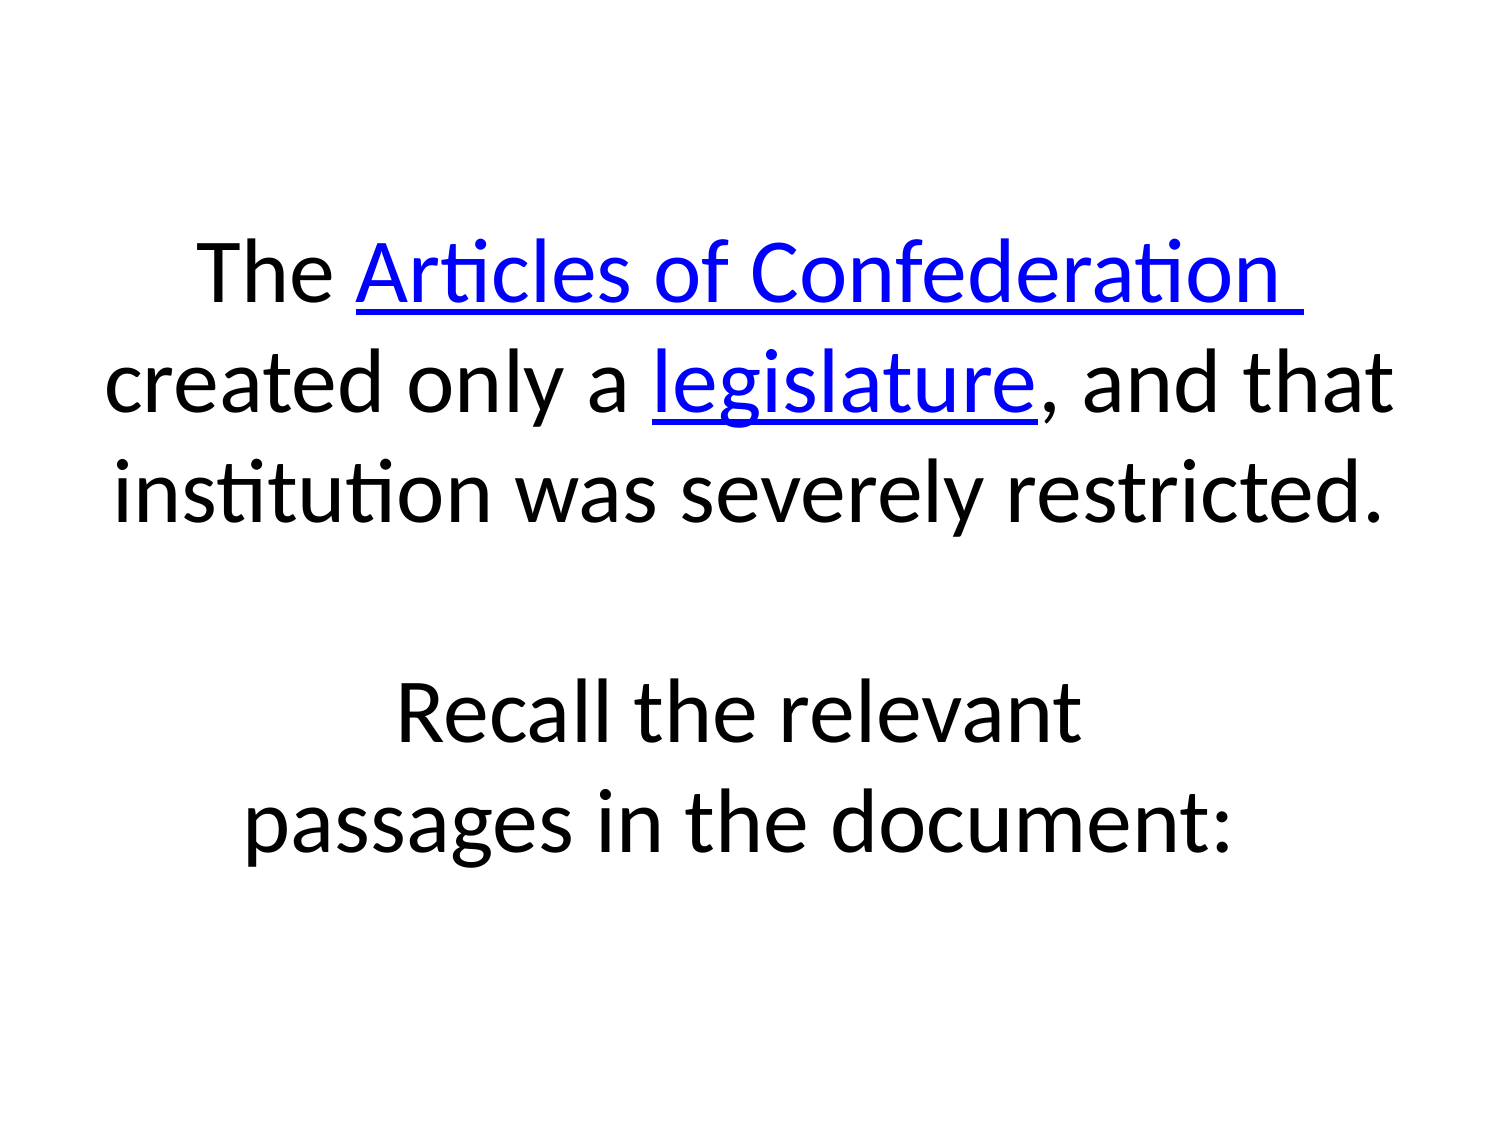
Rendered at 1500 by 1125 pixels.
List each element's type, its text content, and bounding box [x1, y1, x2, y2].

title The Articles of Confederation created only a legislature, and that institution was severely restricted. Recall the relevant passages in the document: [74, 44, 1426, 1038]
